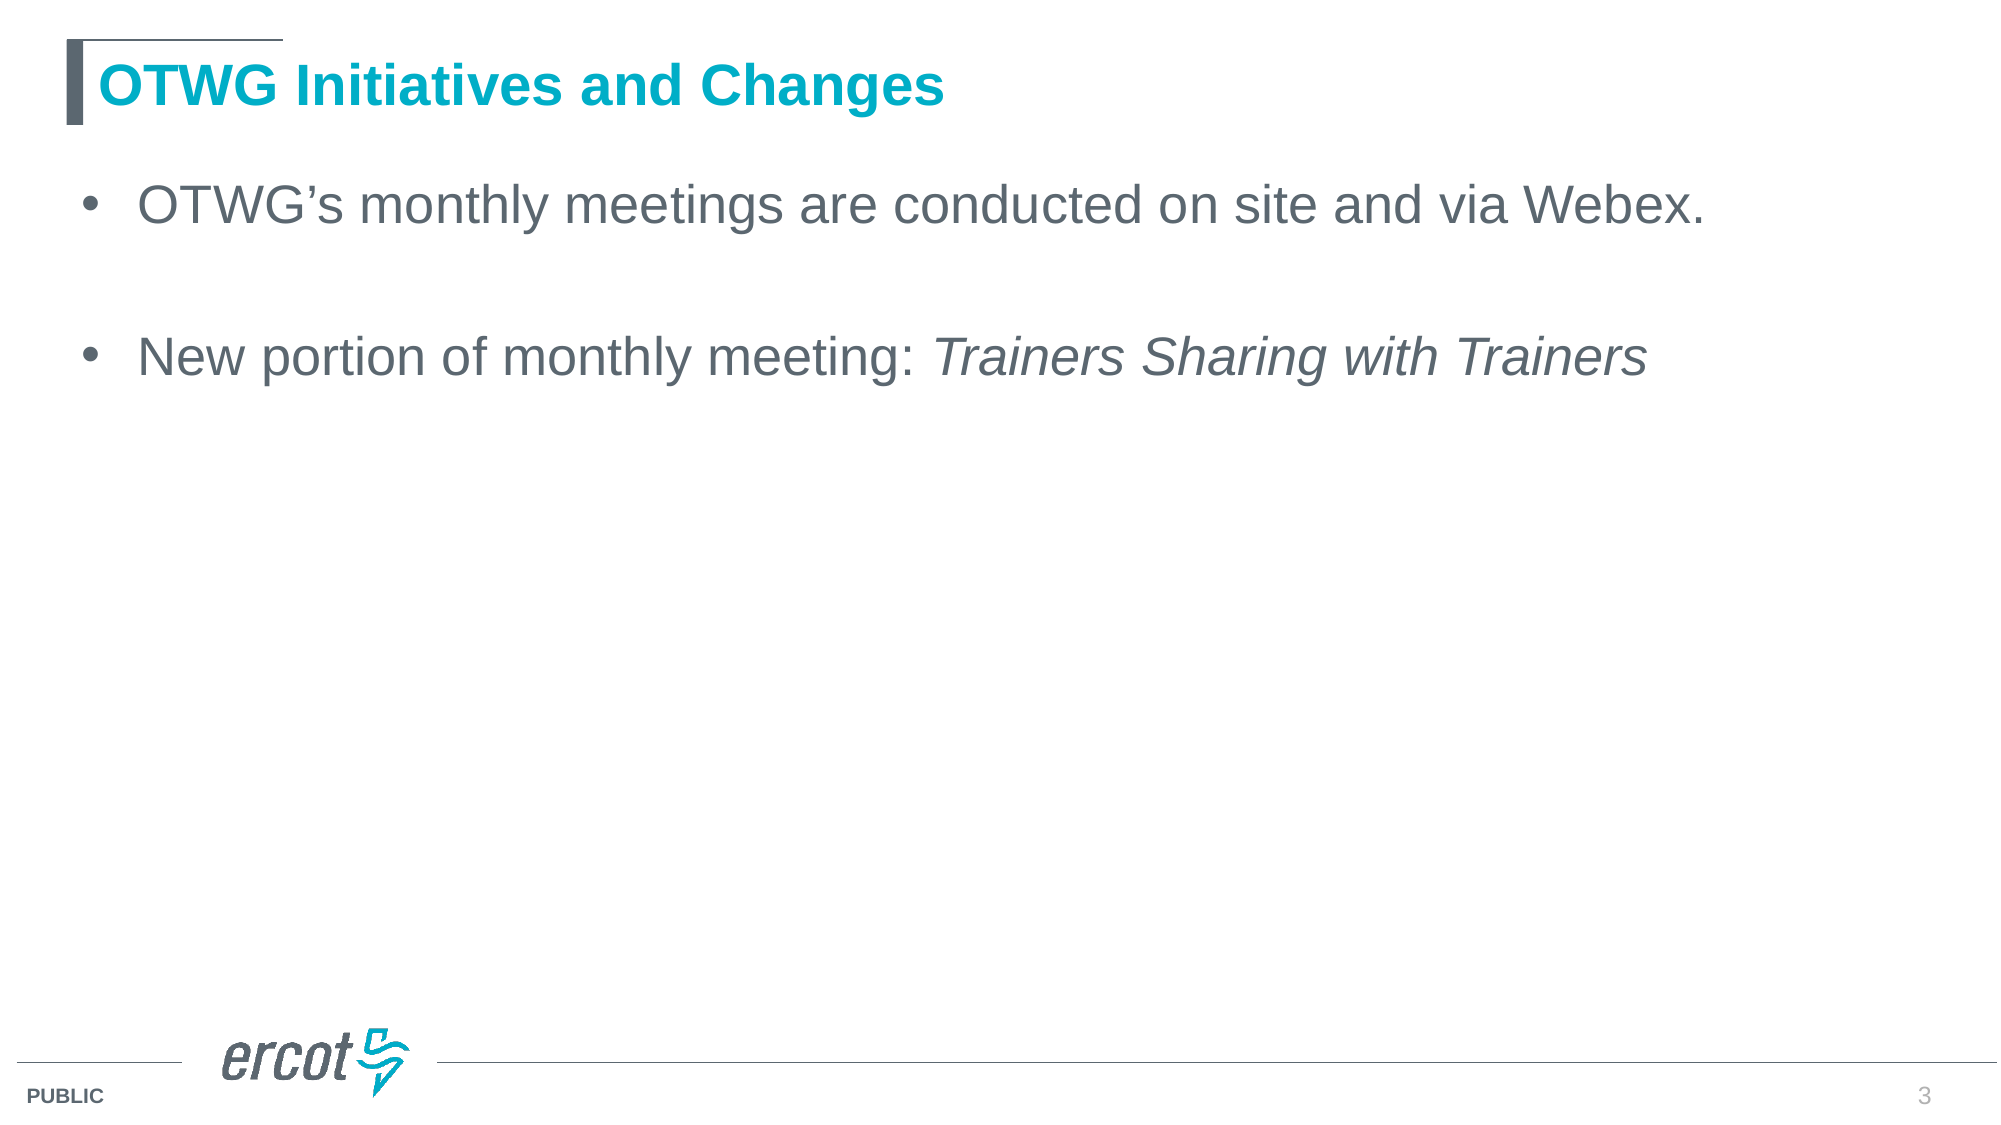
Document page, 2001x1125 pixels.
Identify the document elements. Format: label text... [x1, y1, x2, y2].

picture [218, 1024, 413, 1100]
list OTWG’s monthly meetings are conducted on site and via Webex. New portion of monthly meeting: Trainers Sharing with Trainers [66, 162, 1934, 992]
title OTWG Initiatives and Changes [83, 39, 1934, 125]
slide_number 3 [1866, 1076, 1984, 1113]
